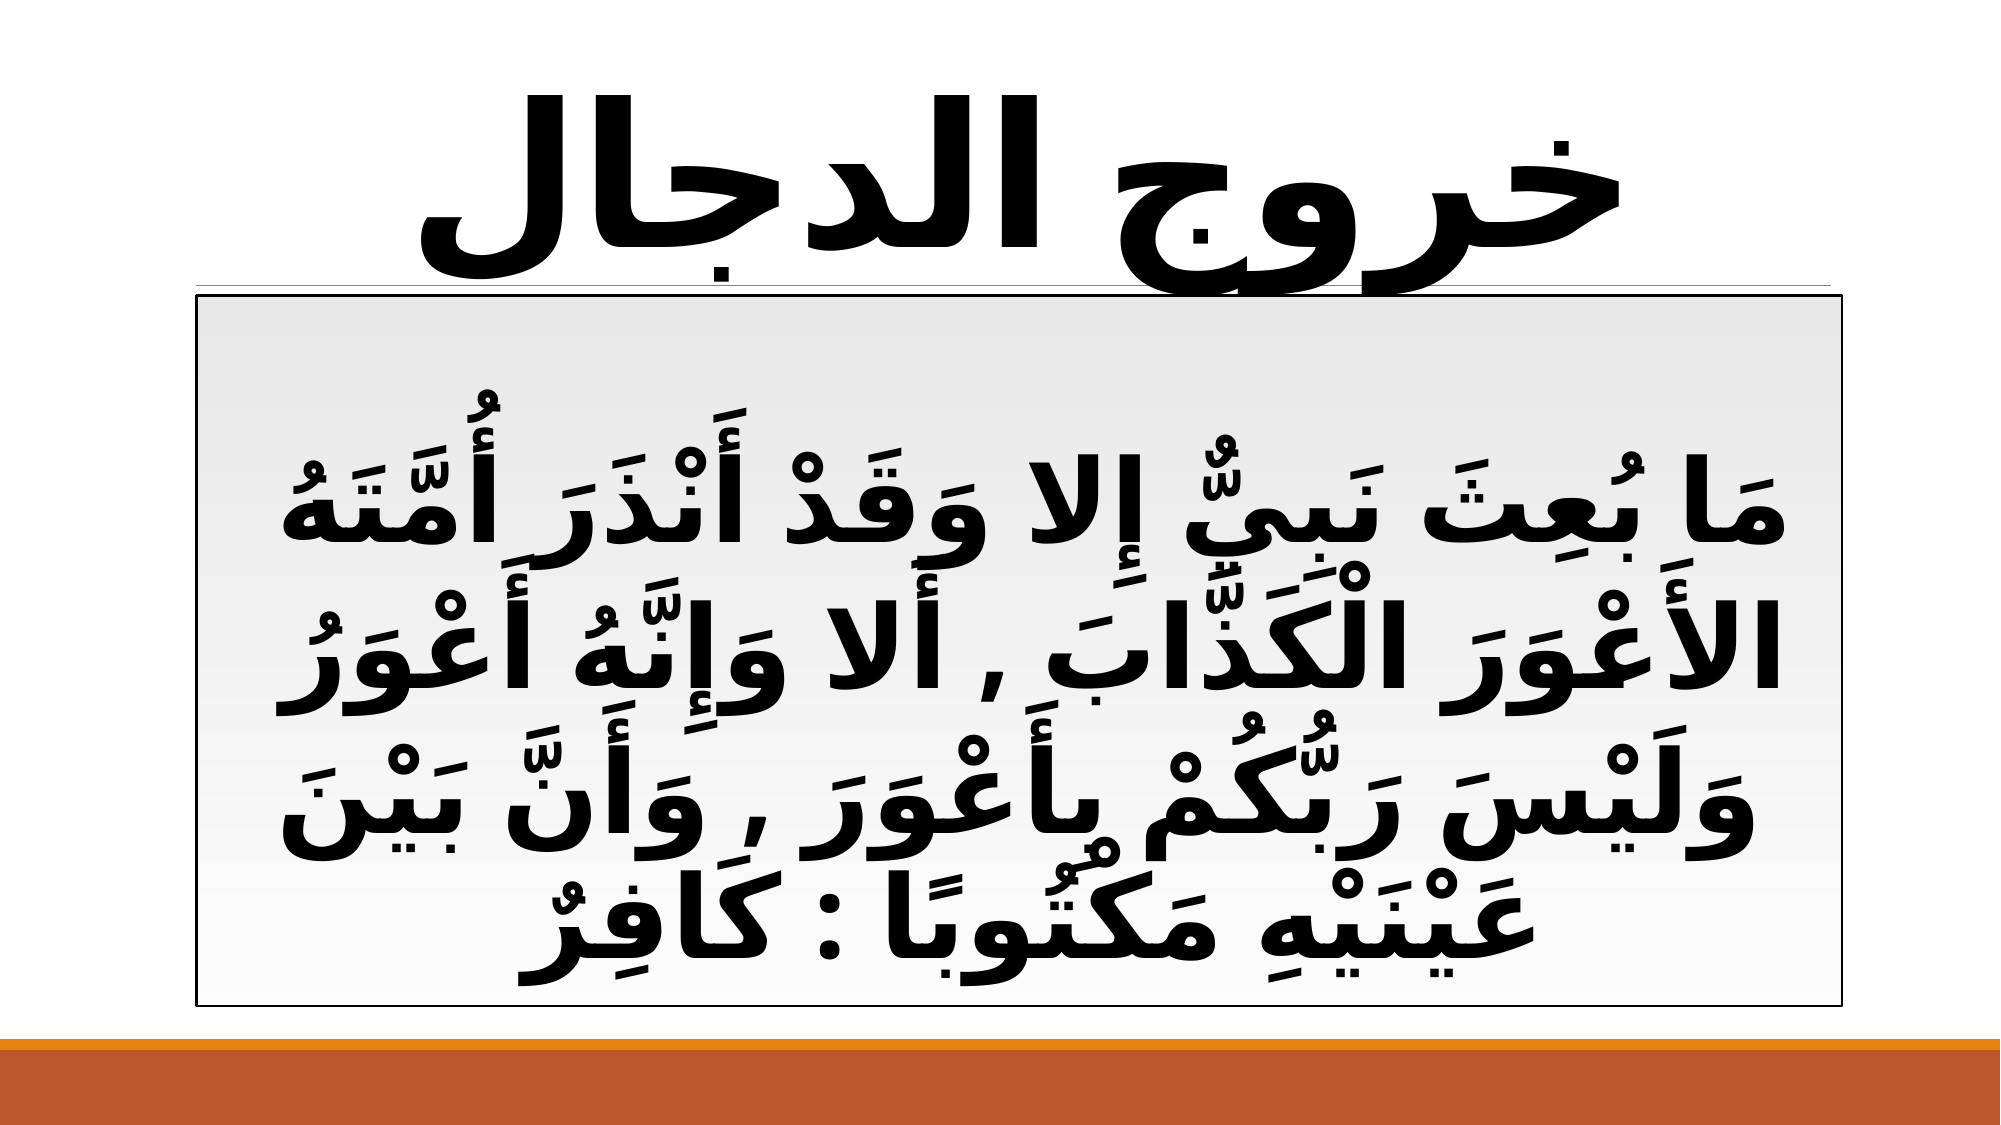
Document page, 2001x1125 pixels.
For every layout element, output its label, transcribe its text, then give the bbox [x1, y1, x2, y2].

title خروج الدجال [232, 44, 1813, 294]
list مَا بُعِثَ نَبِيٌّ إِلا وَقَدْ أَنْذَرَ أُمَّتَهُ الأَعْوَرَ الْكَذَّابَ , أَلا وَإِنَّهُ أَعْوَرُ وَلَيْسَ رَبُّكُمْ بِأَعْوَرَ , وَأَنَّ بَيْنَ عَيْنَيْهِ مَكْتُوبًا : كَافِرٌ [195, 294, 1843, 1007]
